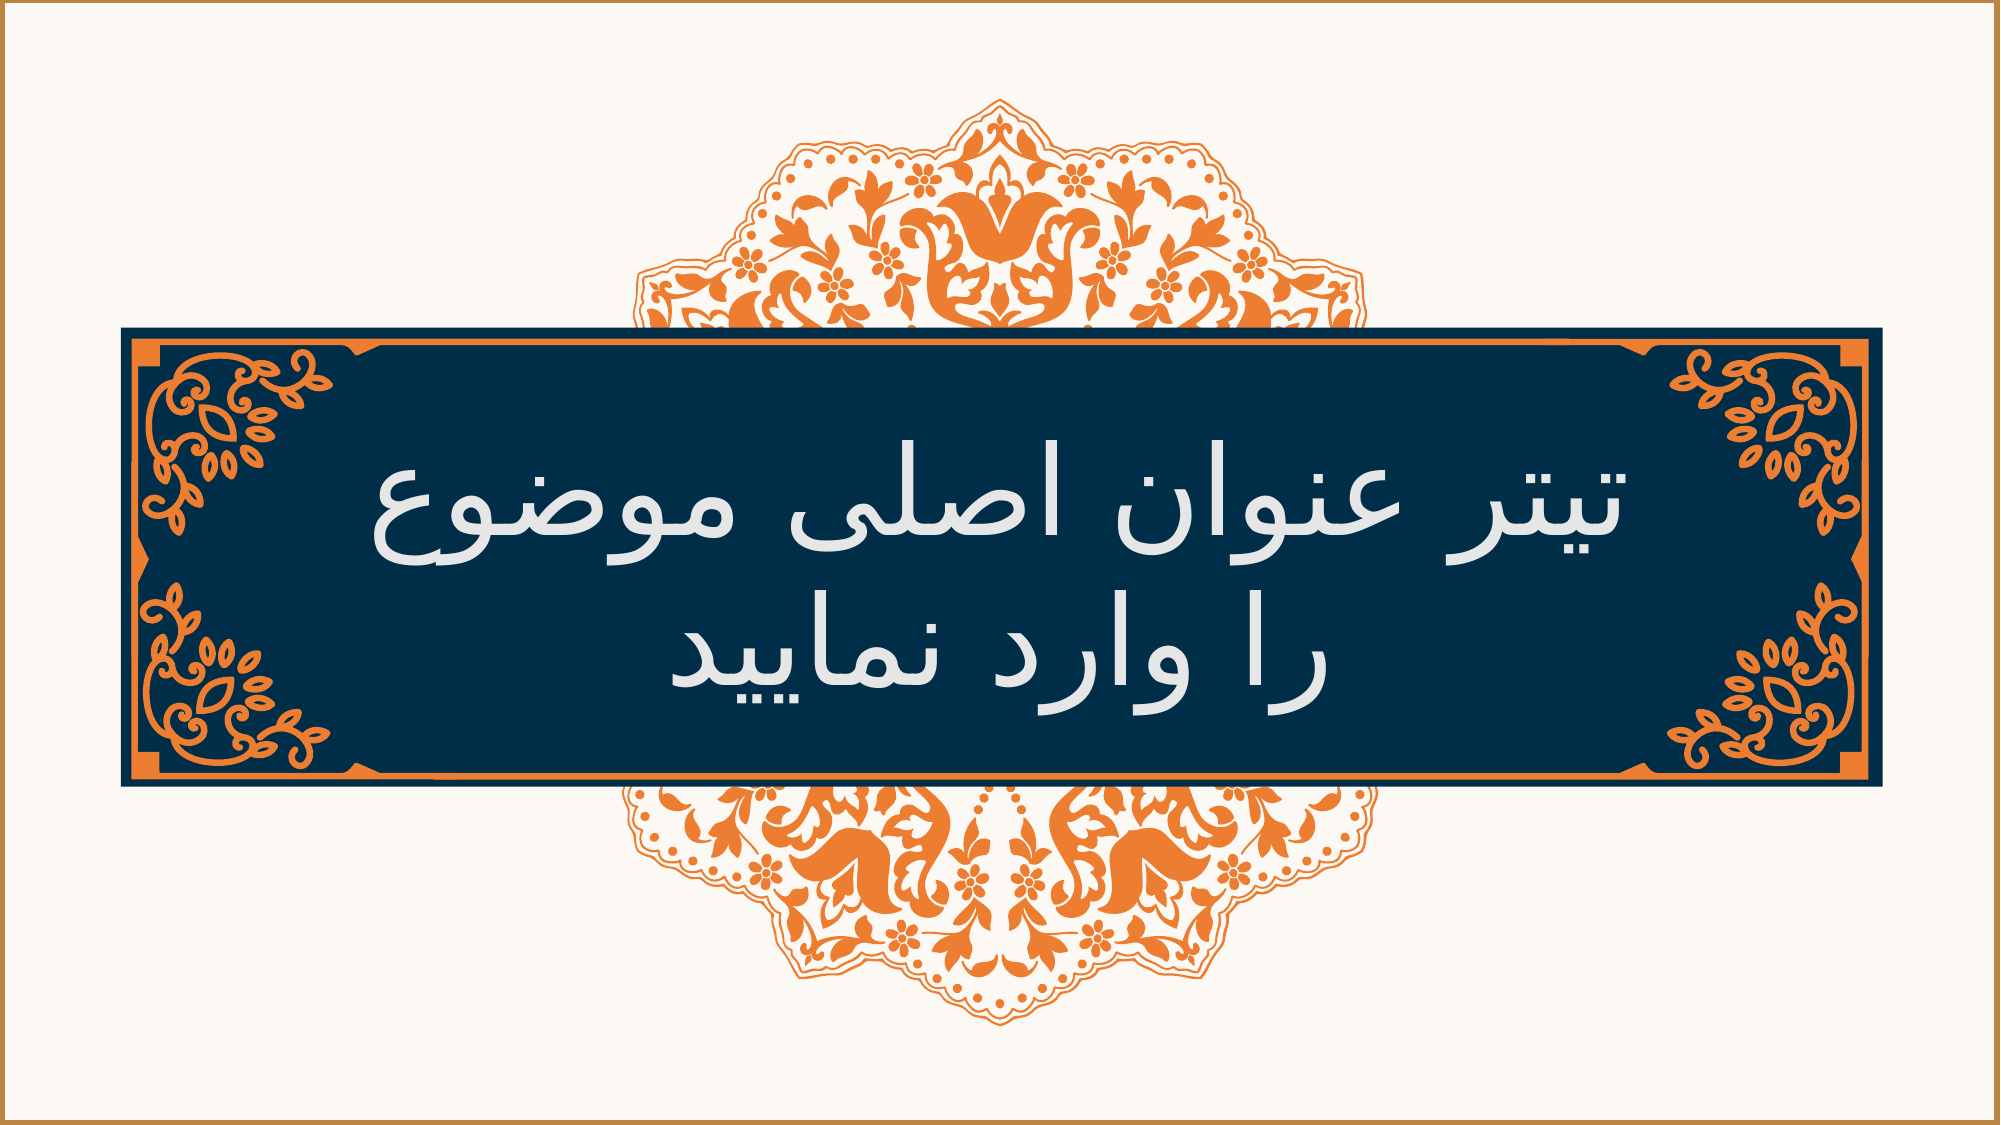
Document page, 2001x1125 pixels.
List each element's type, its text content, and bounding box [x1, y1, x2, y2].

text_box تیتر عنوان اصلی موضوع را وارد نمایید [308, 403, 1692, 719]
